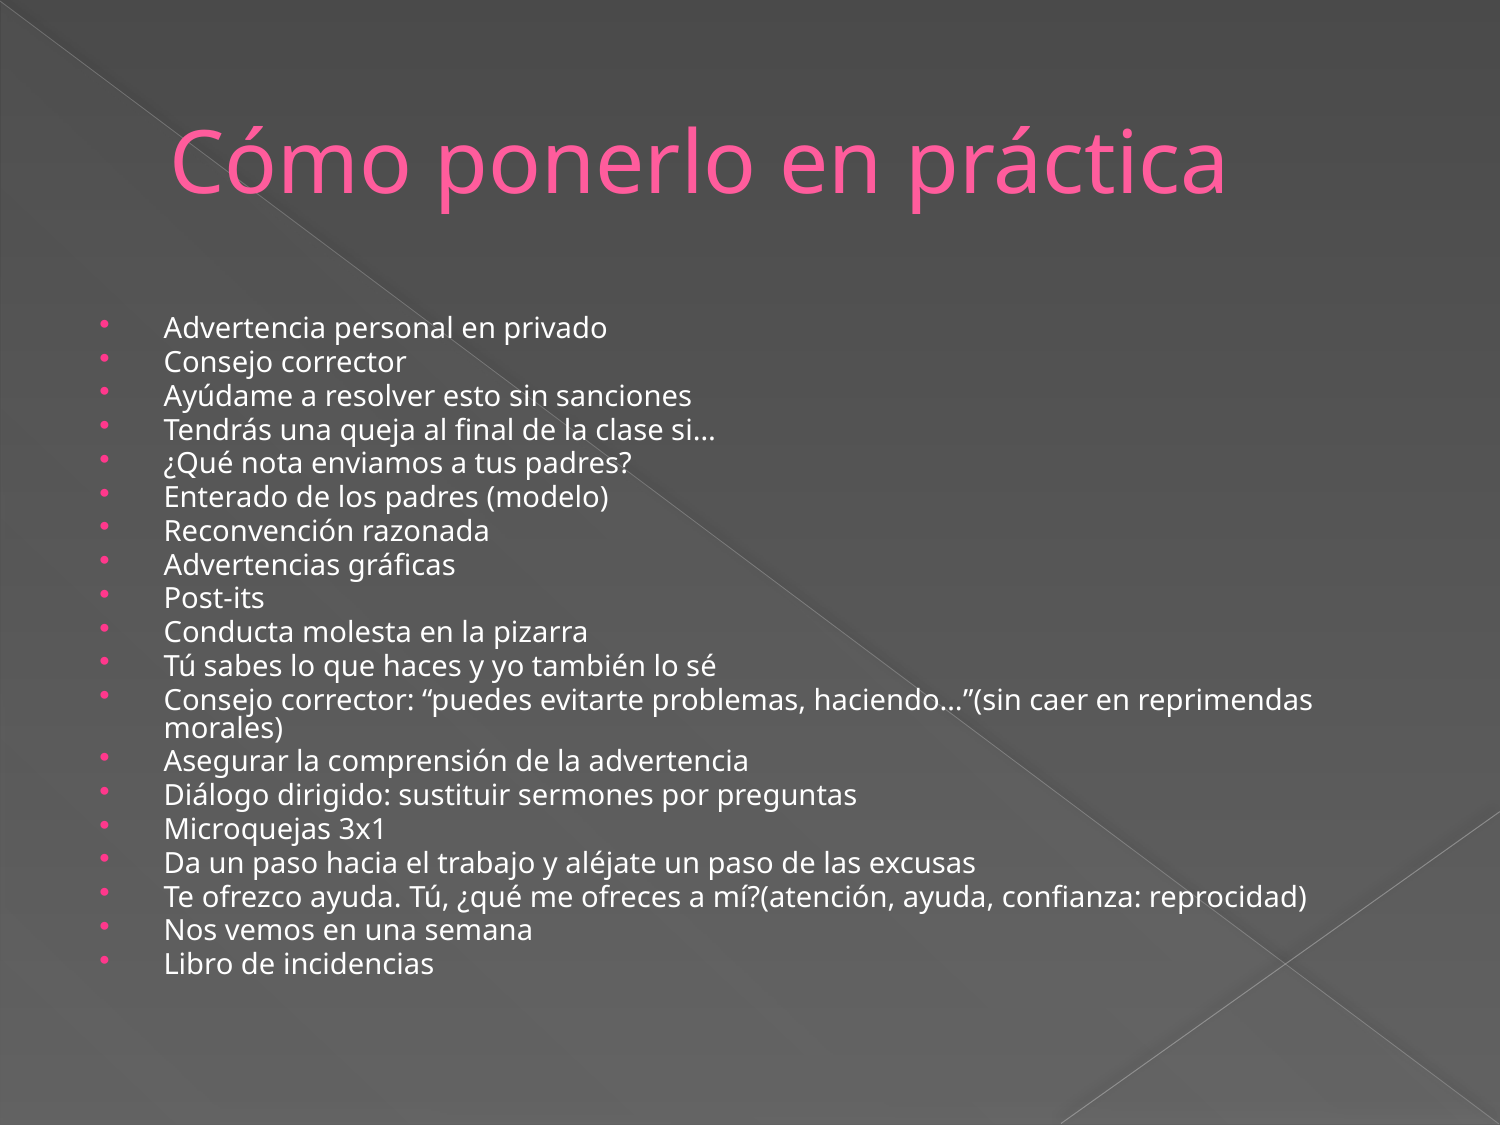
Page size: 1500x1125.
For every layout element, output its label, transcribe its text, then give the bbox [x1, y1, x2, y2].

title Cómo ponerlo en práctica [75, 43, 1425, 274]
list Advertencia personal en privado Consejo corrector Ayúdame a resolver esto sin sanciones Tendrás una queja al final de la clase si… ¿Qué nota enviamos a tus padres? Enterado de los padres (modelo) Reconvención razonada Advertencias gráficas Post-its Conducta molesta en la pizarra Tú sabes lo que haces y yo también lo sé Consejo corrector: “puedes evitarte problemas, haciendo…”(sin caer en reprimendas morales) Asegurar la comprensión de la advertencia Diálogo dirigido: sustituir sermones por preguntas Microquejas 3x1 Da un paso hacia el trabajo y aléjate un paso de las excusas Te ofrezco ayuda. Tú, ¿qué me ofreces a mí?(atención, ayuda, confianza: reprocidad) Nos vemos en una semana Libro de incidencias [74, 308, 1426, 1060]
